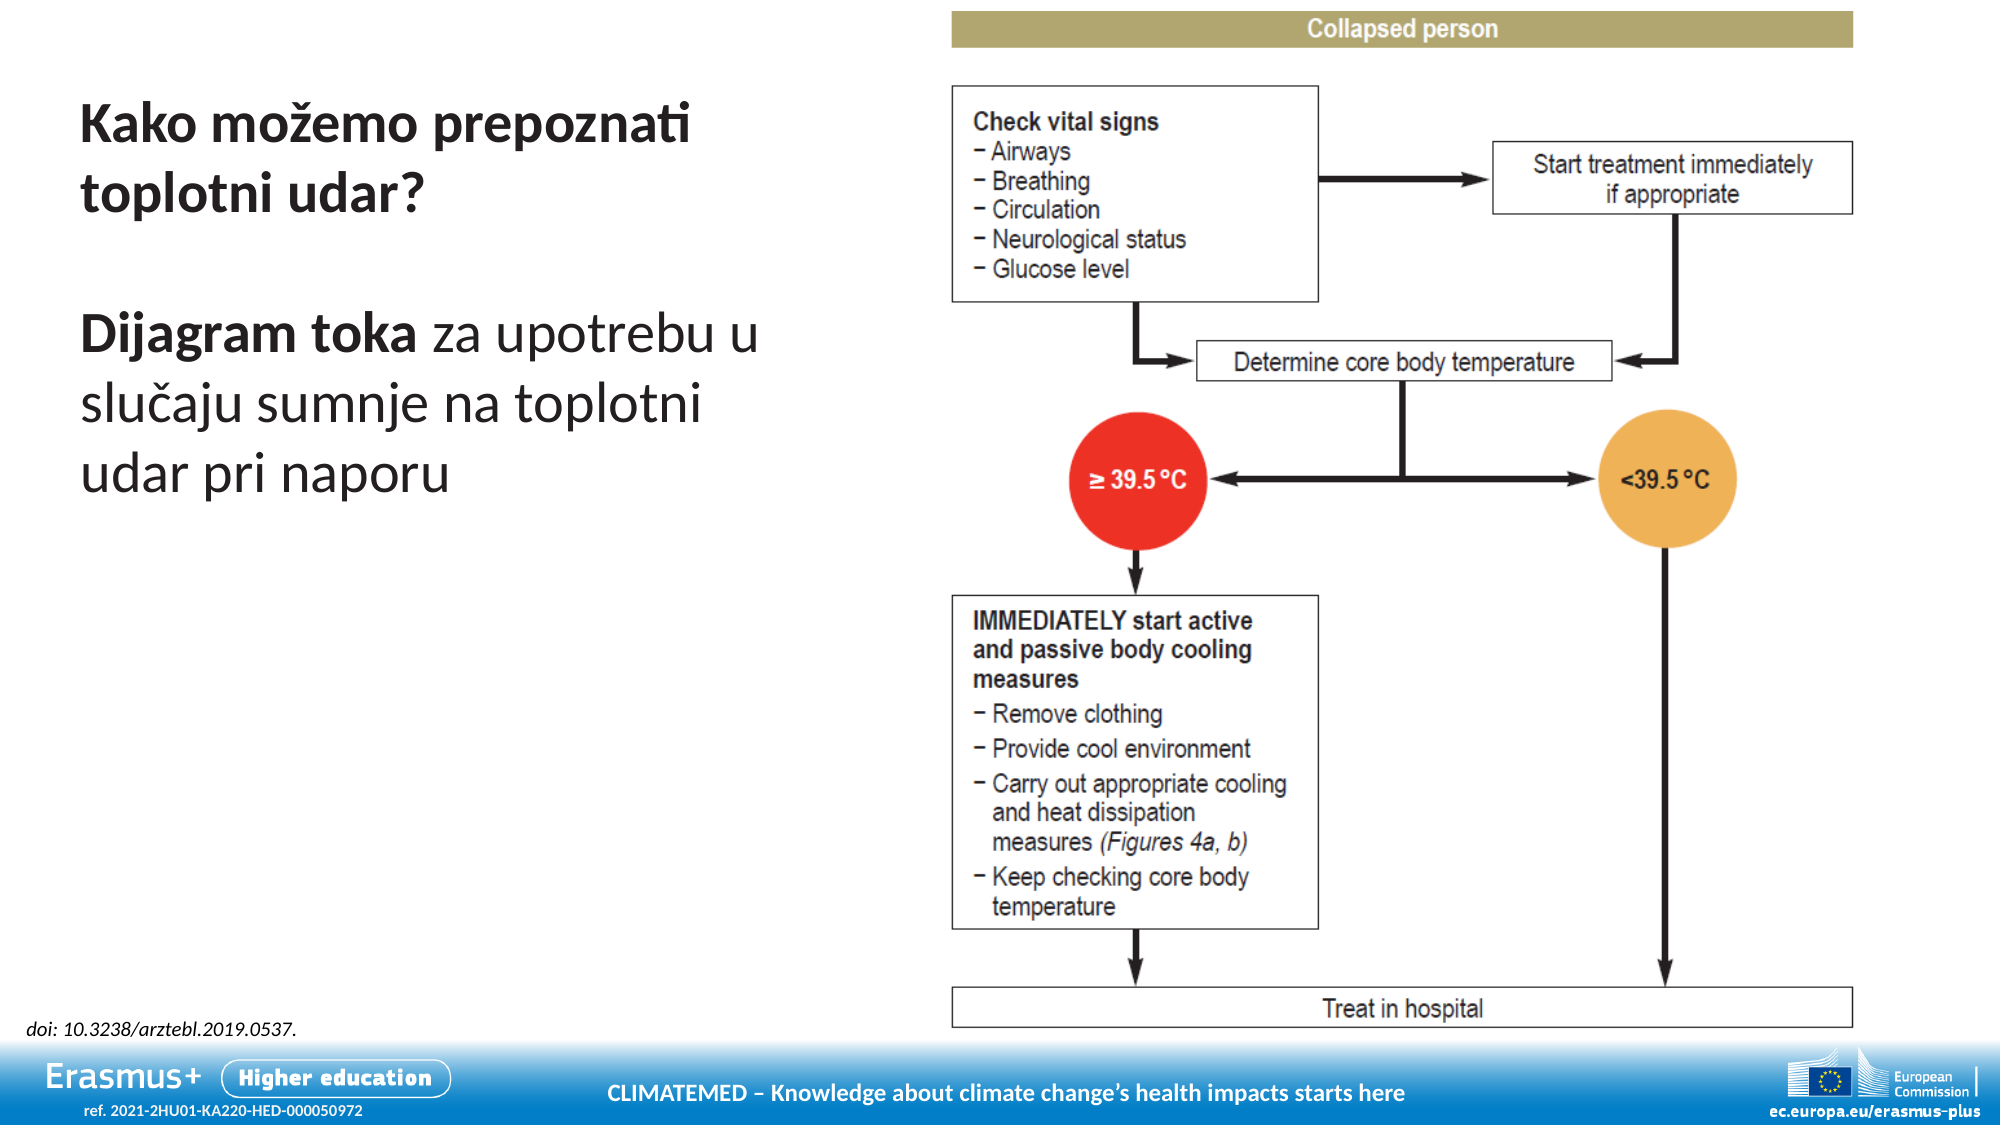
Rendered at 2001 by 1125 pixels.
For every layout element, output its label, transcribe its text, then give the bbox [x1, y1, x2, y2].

text_box doi: 10.3238/arztebl.2019.0537. [11, 1008, 748, 1049]
text_box Kako možemo prepoznati toplotni udar? Dijagram toka za upotrebu u slučaju sumnje na toplotni udar pri naporu [65, 77, 819, 512]
picture [0, 11, 2000, 1125]
